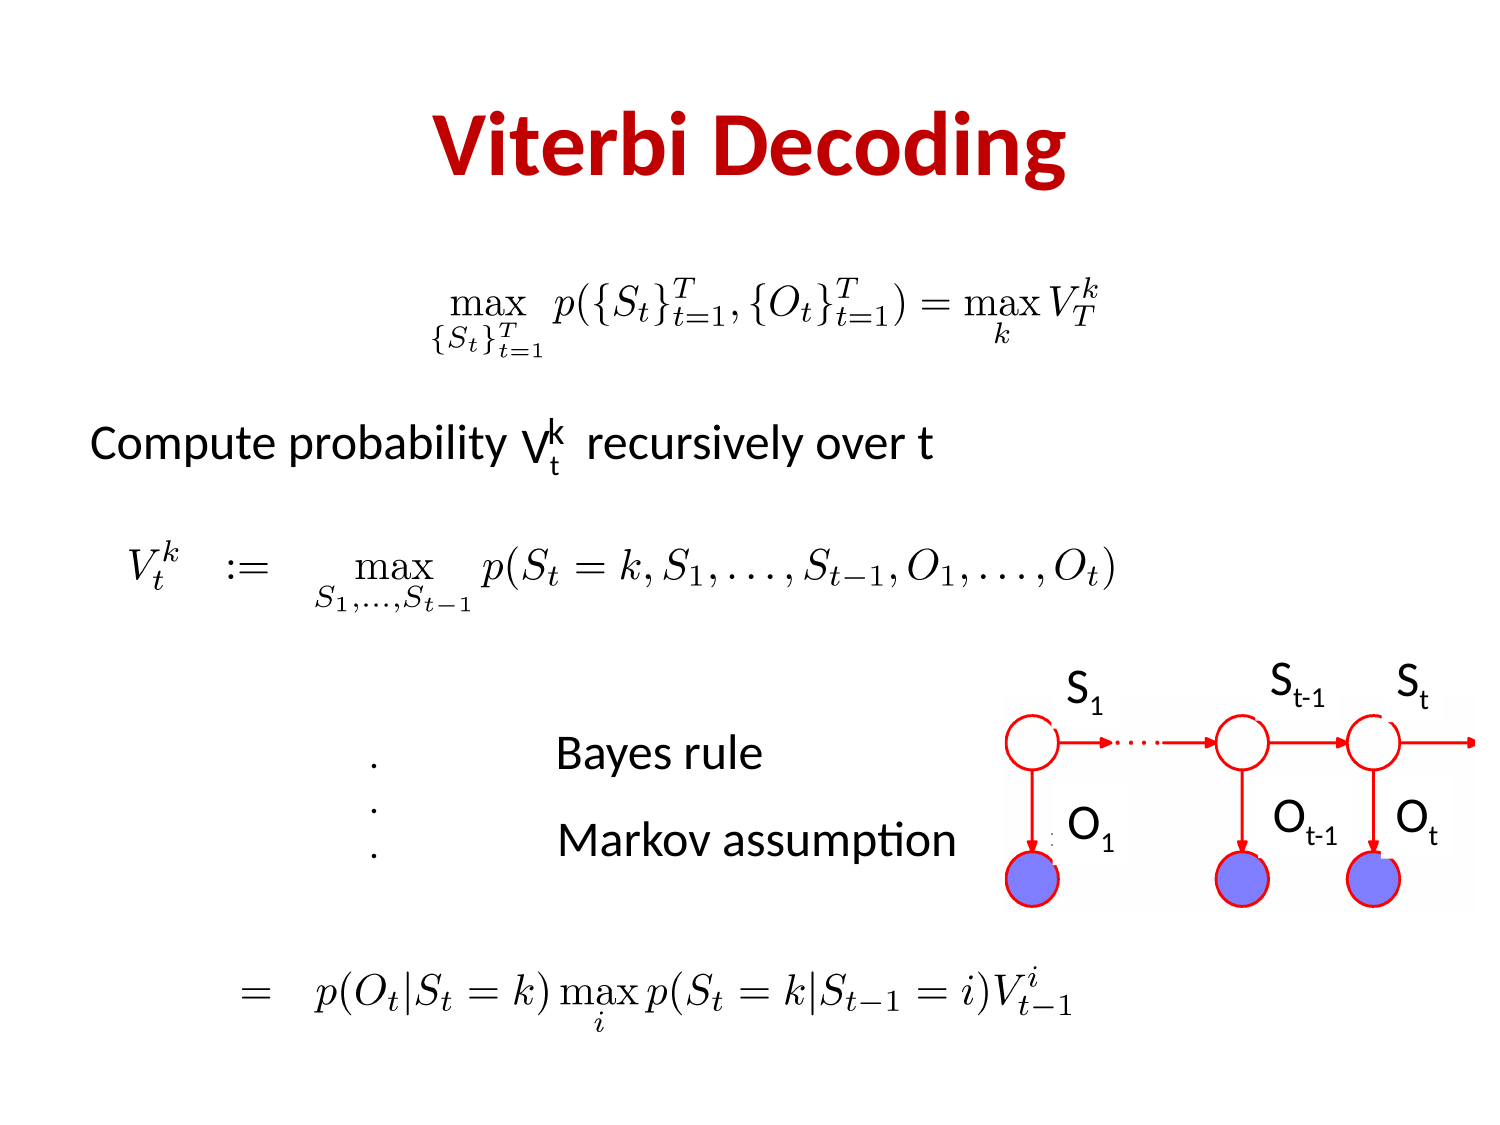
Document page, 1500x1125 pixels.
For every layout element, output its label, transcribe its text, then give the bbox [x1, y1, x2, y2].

text_box Markov assumption [542, 799, 973, 874]
picture [429, 274, 1101, 359]
text_box Bayes rule [540, 712, 779, 788]
text_box . . . [354, 723, 394, 874]
picture [124, 537, 1114, 616]
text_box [1004, 637, 1476, 913]
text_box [505, 399, 581, 482]
picture [238, 962, 1072, 1036]
list Compute probability recursively over t [75, 262, 1425, 1005]
title Viterbi Decoding [75, 45, 1425, 233]
